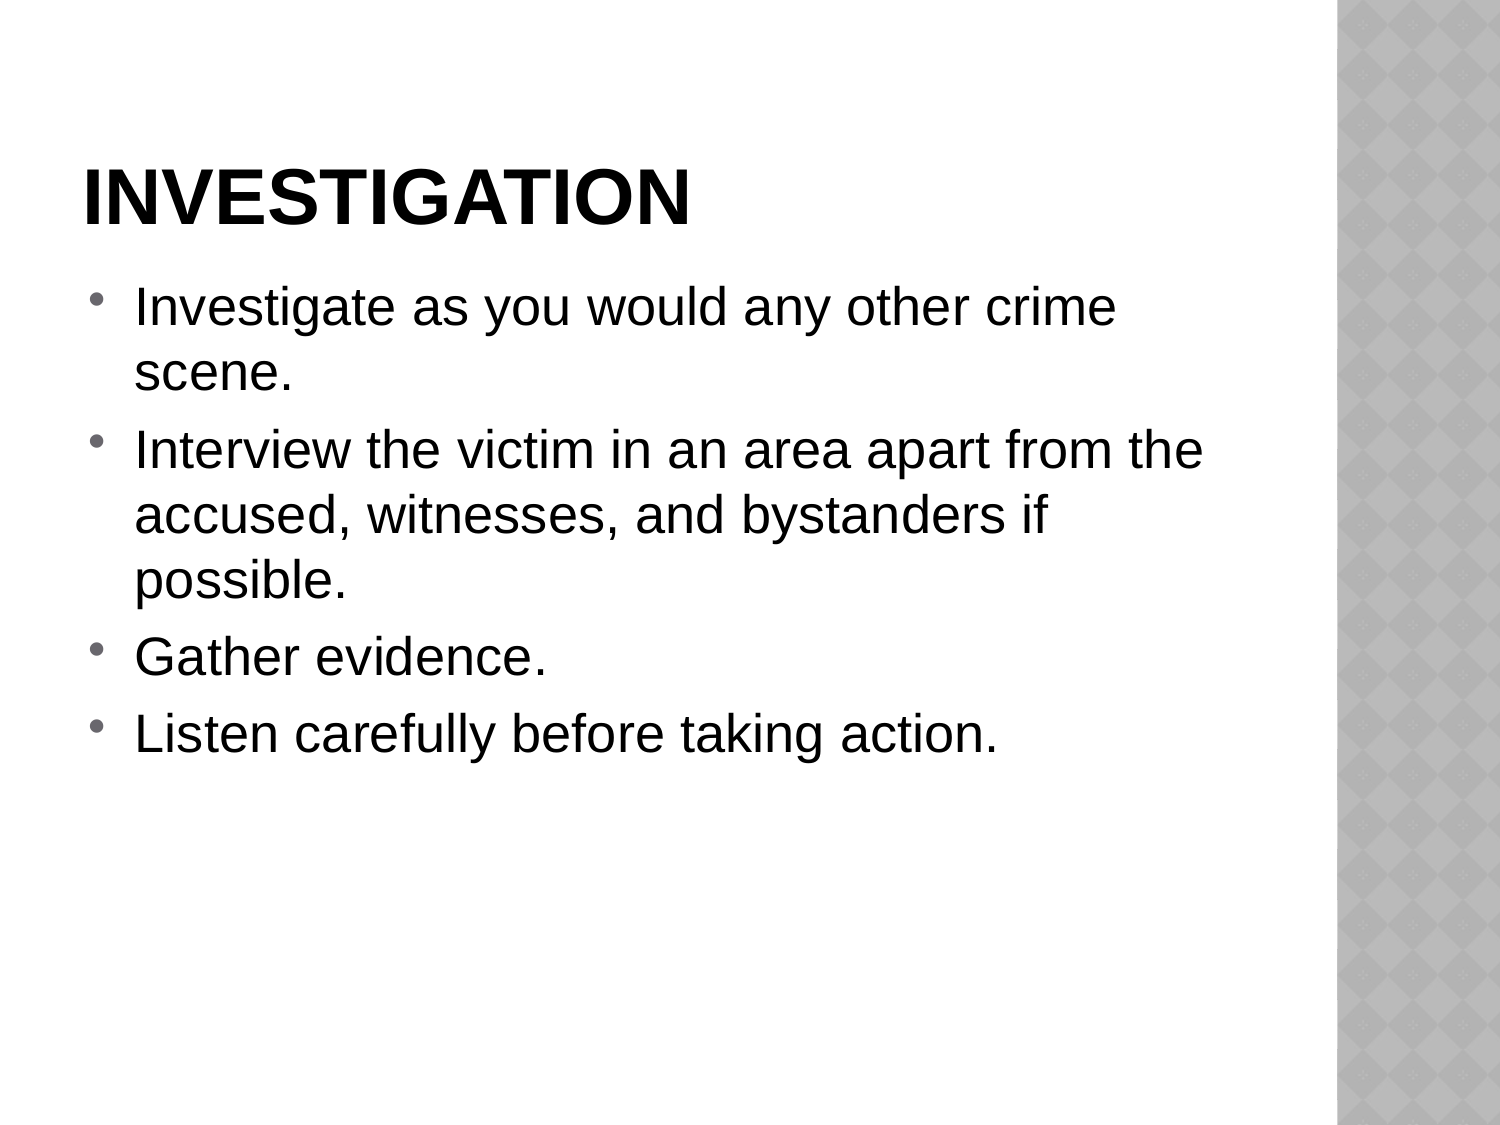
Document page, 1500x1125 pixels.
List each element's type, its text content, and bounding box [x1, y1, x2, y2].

title Investigation [75, 52, 1263, 241]
list Investigate as you would any other crime scene. Interview the victim in an area apart from the accused, witnesses, and bystanders if possible. Gather evidence. Listen carefully before taking action. [75, 264, 1263, 1060]
